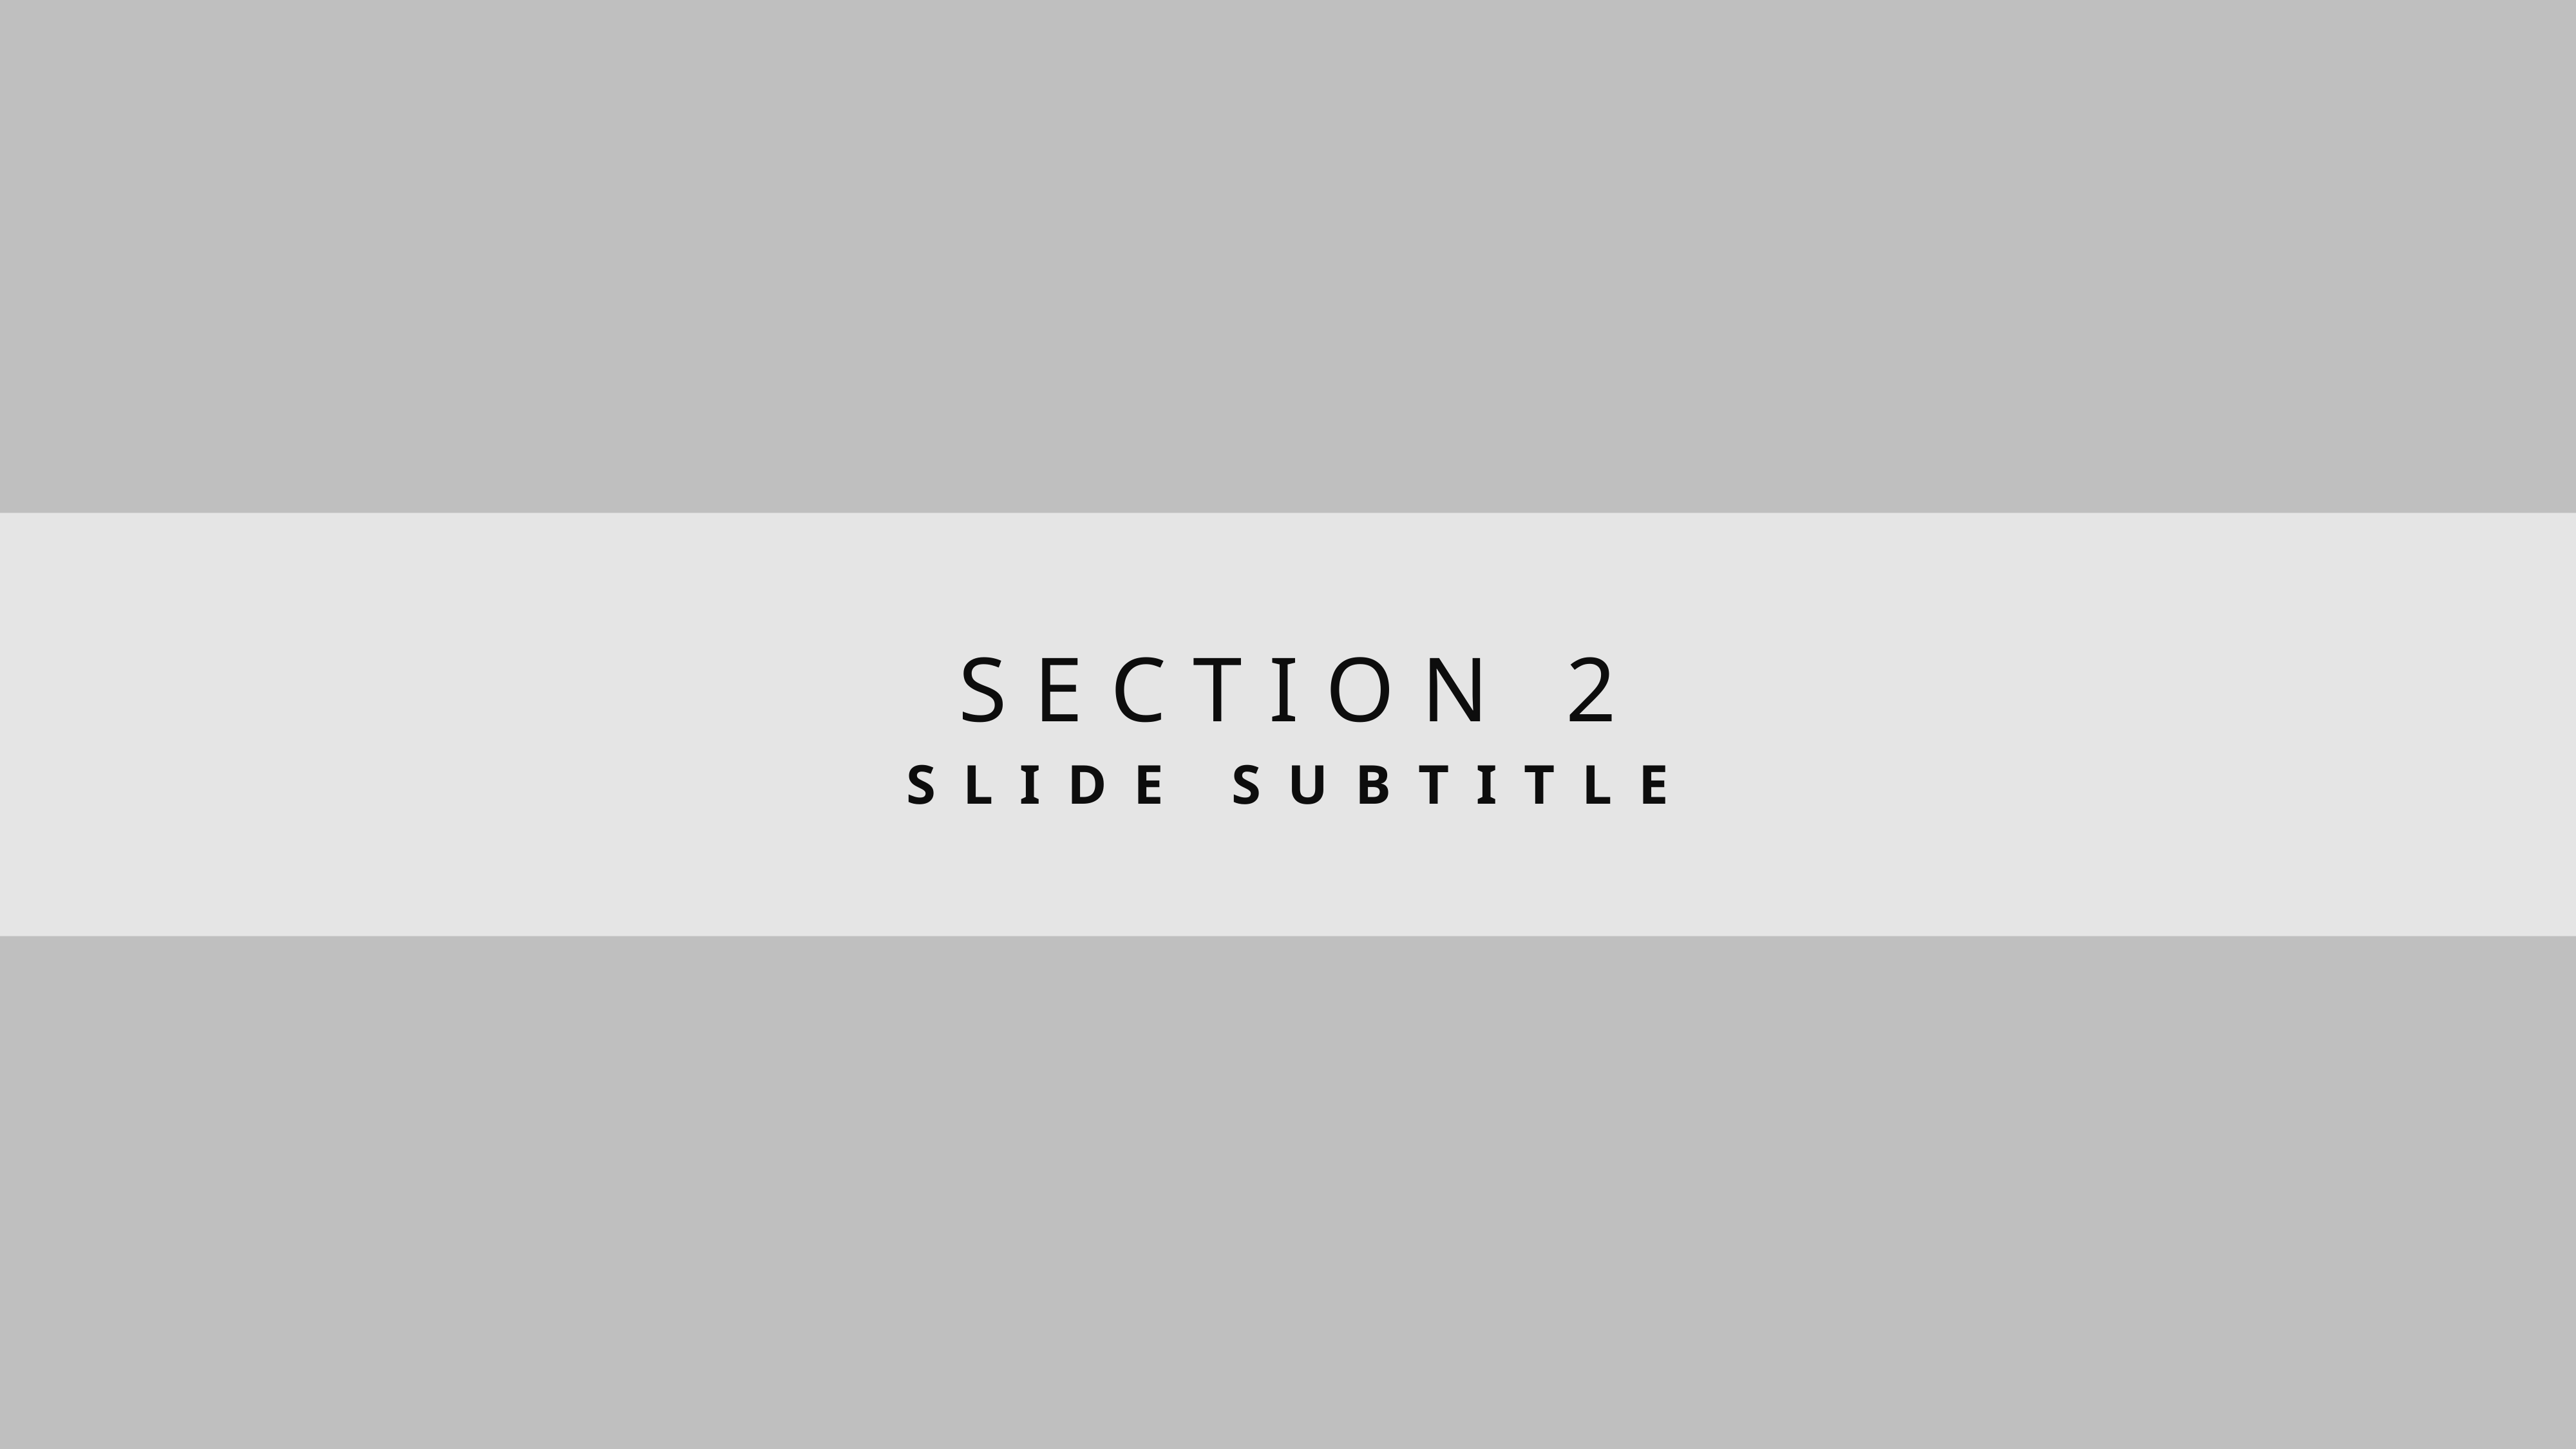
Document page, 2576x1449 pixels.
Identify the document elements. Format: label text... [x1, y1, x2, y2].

text_box SECTION 2 [949, 629, 1627, 744]
text_box [0, 512, 2576, 937]
text_box SLIDE SUBTITLE [896, 745, 1679, 820]
